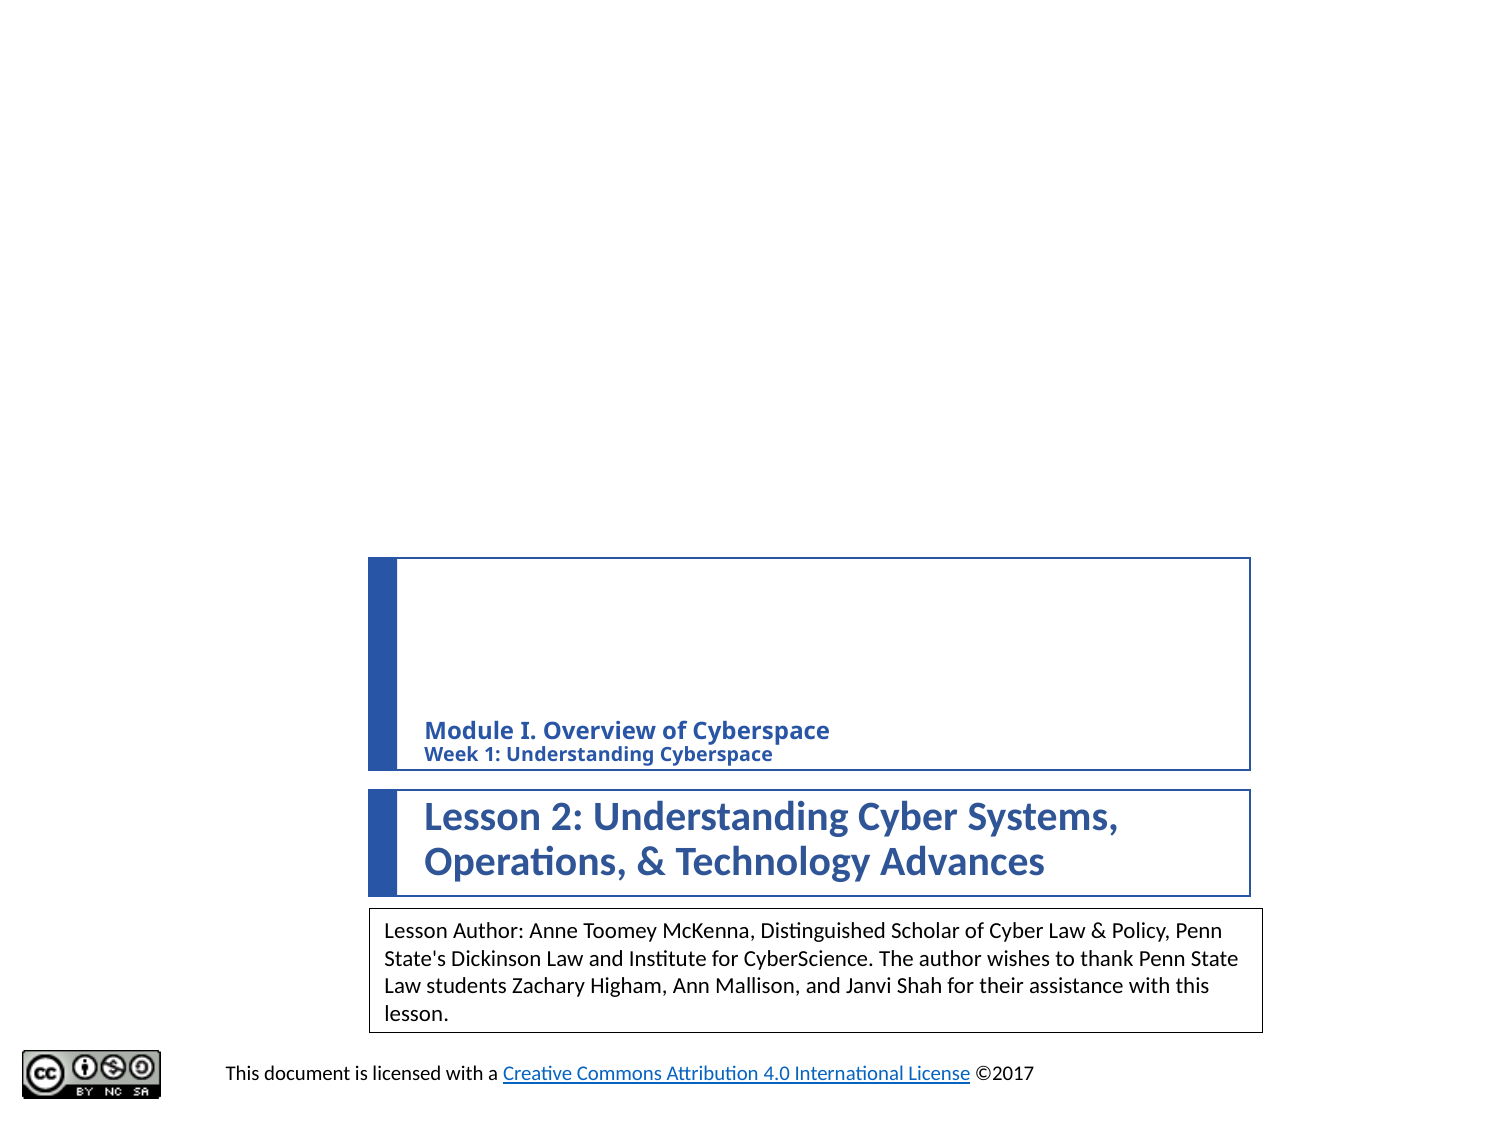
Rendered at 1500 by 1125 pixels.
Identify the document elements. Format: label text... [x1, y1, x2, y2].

text_box Lesson Author: Anne Toomey McKenna, Distinguished Scholar of Cyber Law & Policy, Penn State's Dickinson Law and Institute for CyberScience. The author wishes to thank Penn State Law students Zachary Higham, Ann Mallison, and Janvi Shah for their assistance with this lesson. [369, 908, 1263, 1033]
picture [22, 1050, 161, 1099]
list Lesson 2: Understanding Cyber Systems, Operations, & Technology Advances [409, 819, 1229, 859]
title Module I. Overview of Cyberspace Week 1: Understanding Cyberspace [409, 657, 1208, 774]
